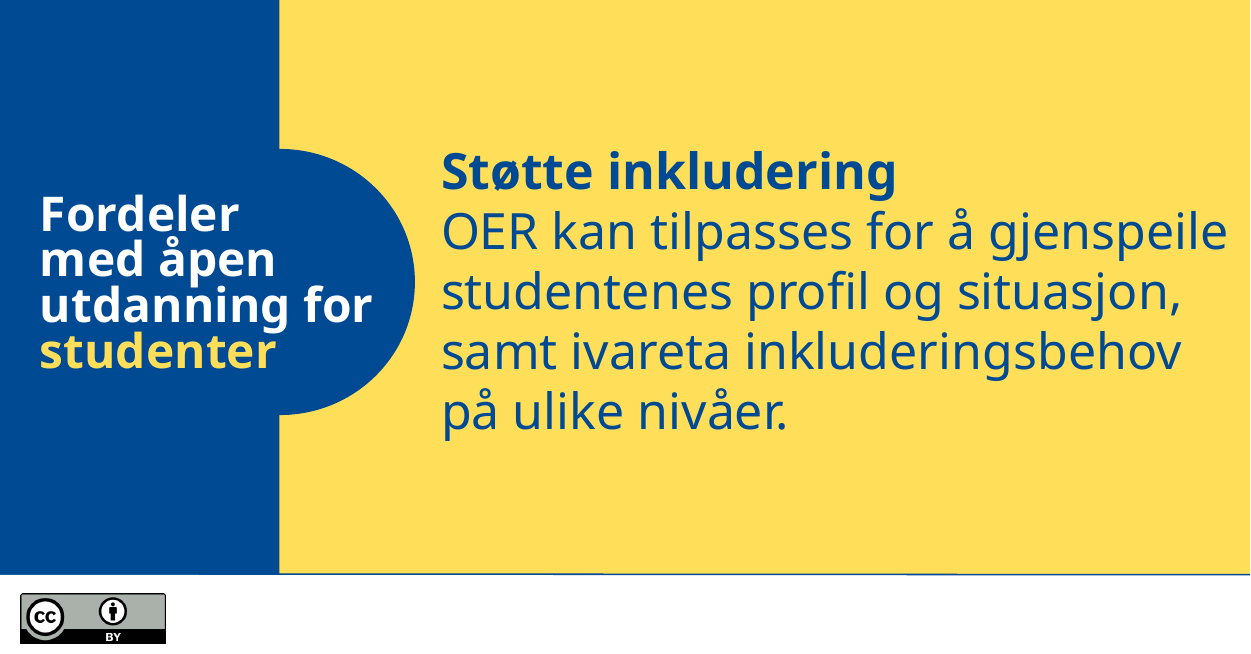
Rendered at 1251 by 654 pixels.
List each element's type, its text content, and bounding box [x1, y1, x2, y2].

picture [20, 592, 166, 645]
text_box Fordeler med åpen utdanning for studenter [24, 179, 420, 393]
text_box Støtte inkludering OER kan tilpasses for å gjenspeile studentenes profil og situasjon, samt ivareta inkluderingsbehov på ulike nivåer. [425, 124, 1250, 455]
text_box [195, 148, 366, 179]
text_box [0, 582, 1250, 654]
text_box [206, 393, 355, 416]
text_box [0, 0, 280, 573]
